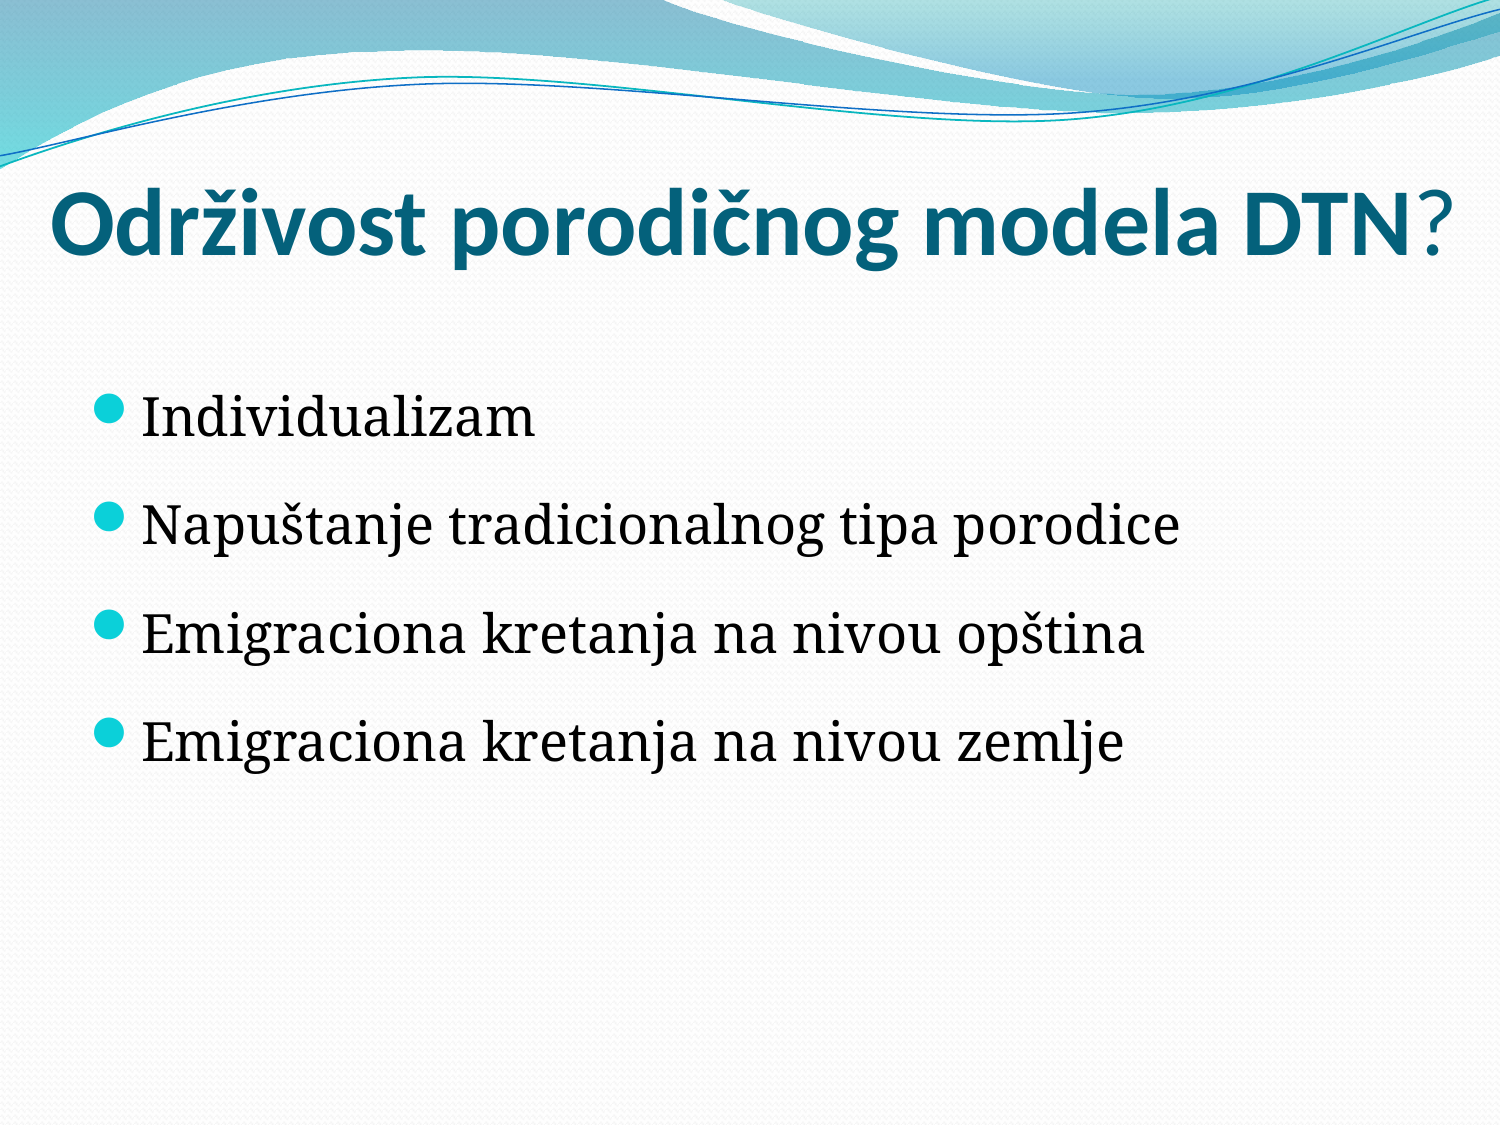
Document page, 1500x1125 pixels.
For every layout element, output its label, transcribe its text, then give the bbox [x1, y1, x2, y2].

title Održivost porodičnog modela DTN? [50, 87, 1500, 275]
list Individualizam Napuštanje tradicionalnog tipa porodice Emigraciona kretanja na nivou opština Emigraciona kretanja na nivou zemlje [75, 342, 1425, 1063]
